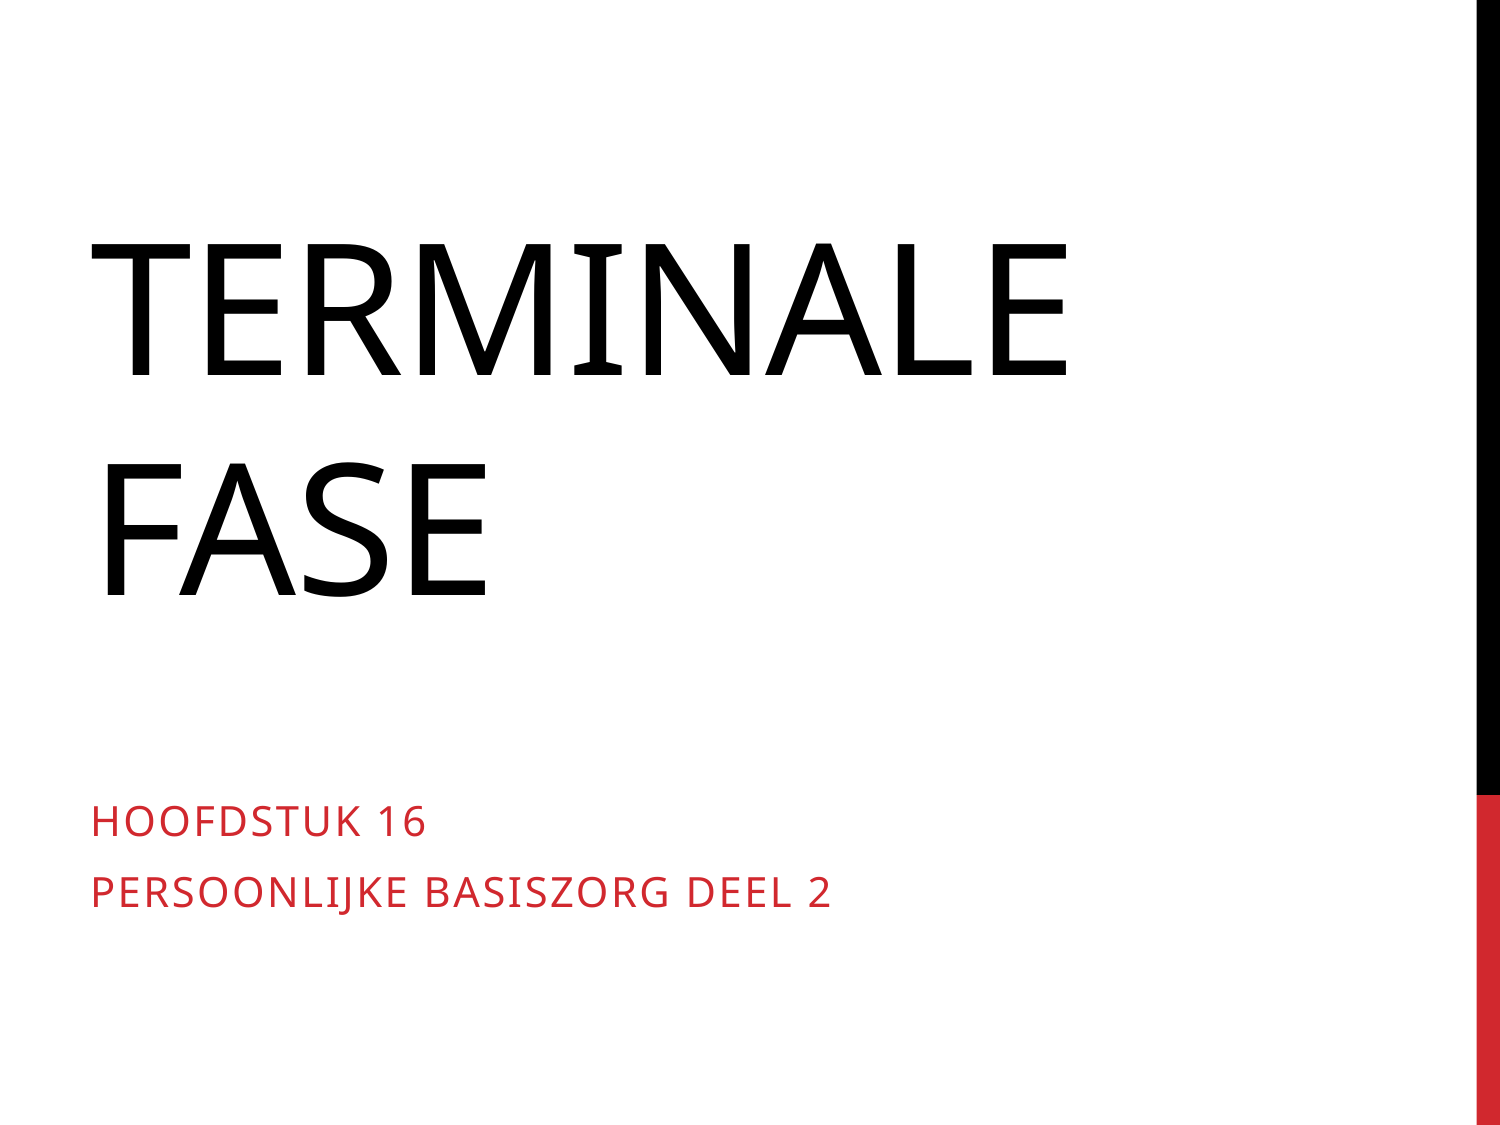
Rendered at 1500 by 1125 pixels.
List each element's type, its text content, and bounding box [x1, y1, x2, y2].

subtitle Hoofdstuk 16 Persoonlijke basiszorg deel 2 [75, 787, 1200, 938]
title Terminale fase [75, 37, 1350, 788]
